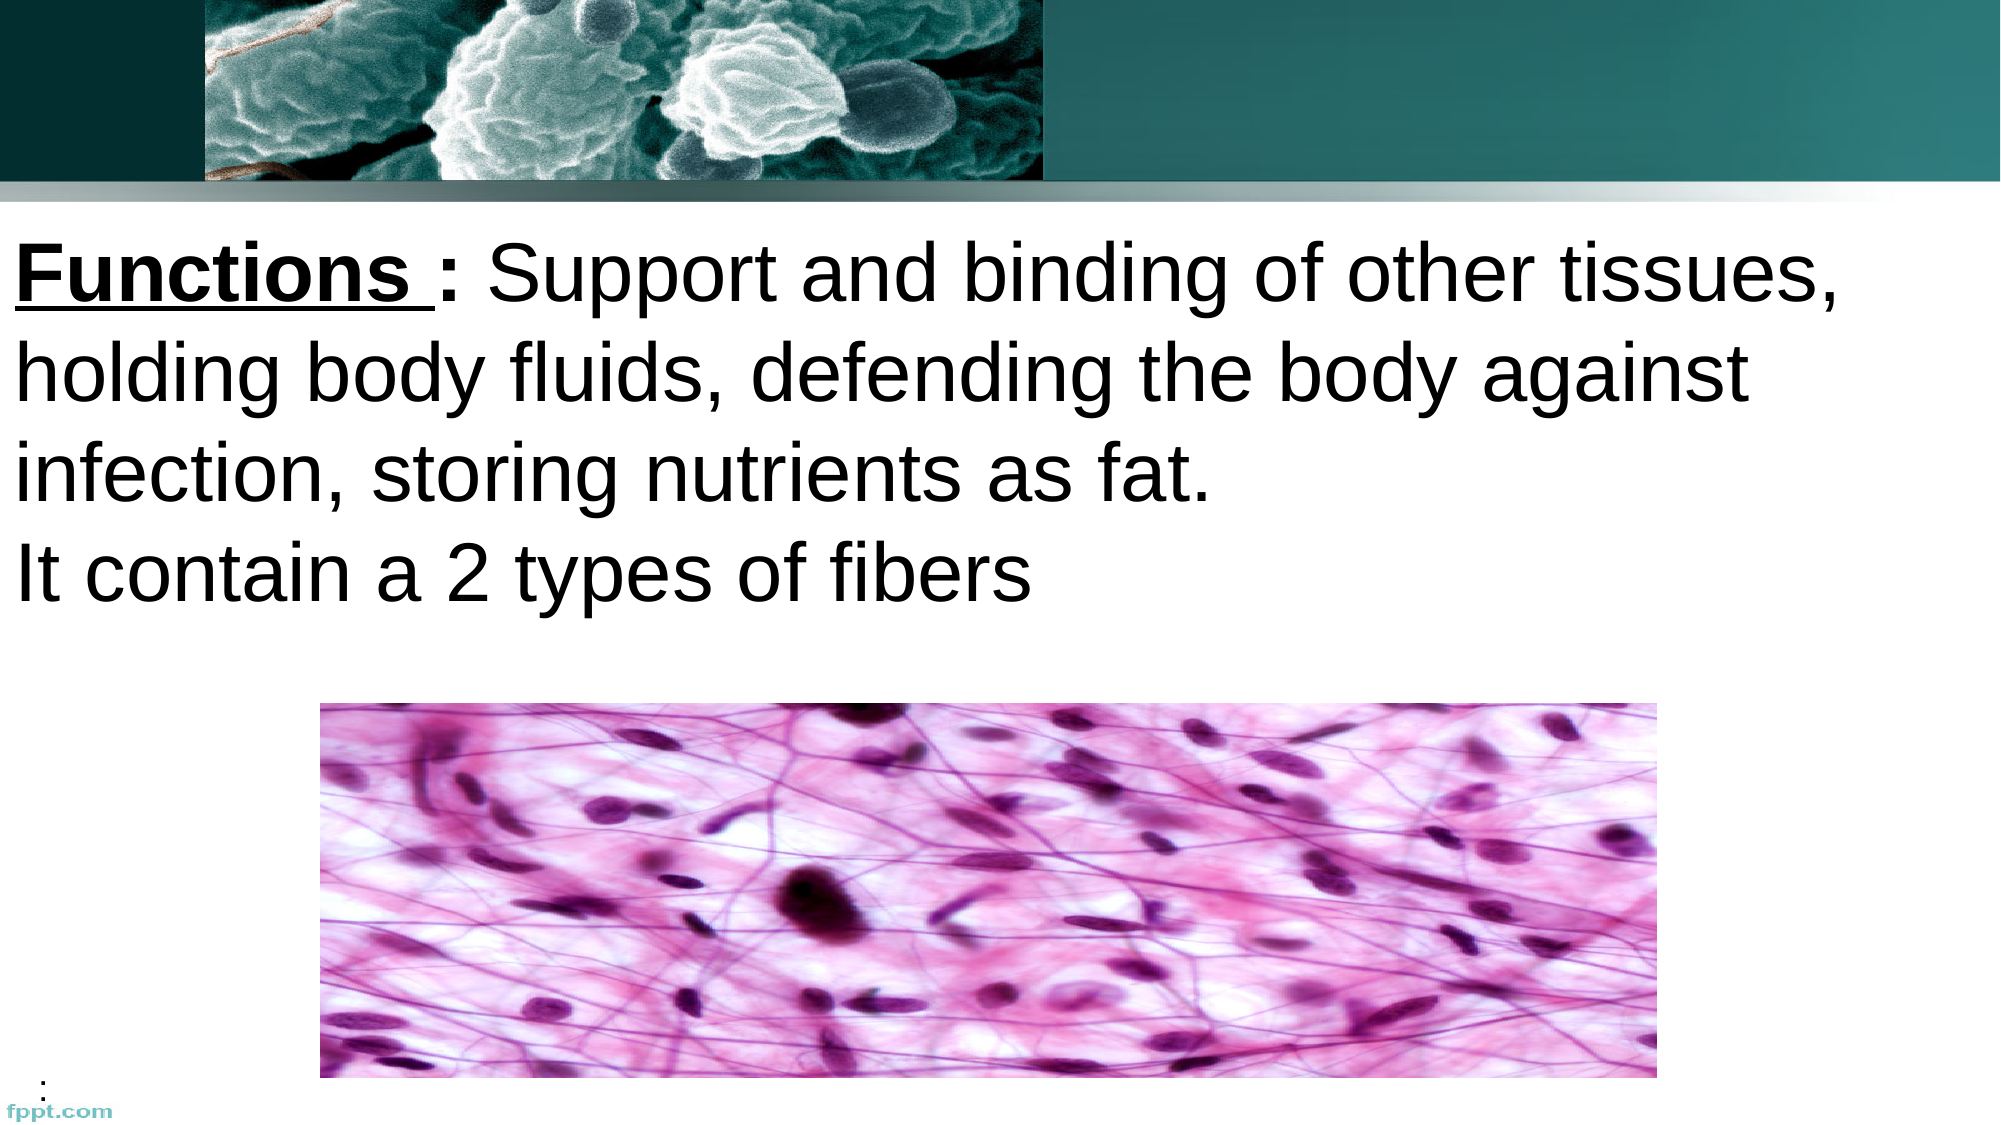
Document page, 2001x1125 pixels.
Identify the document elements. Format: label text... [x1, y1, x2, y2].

picture [319, 702, 1657, 1079]
picture [0, 0, 2001, 1125]
text_box Functions : Support and binding of other tissues, holding body fluids, defending the body against infection, storing nutrients as fat. It contain a 2 types of fibers : [0, 210, 2000, 1125]
